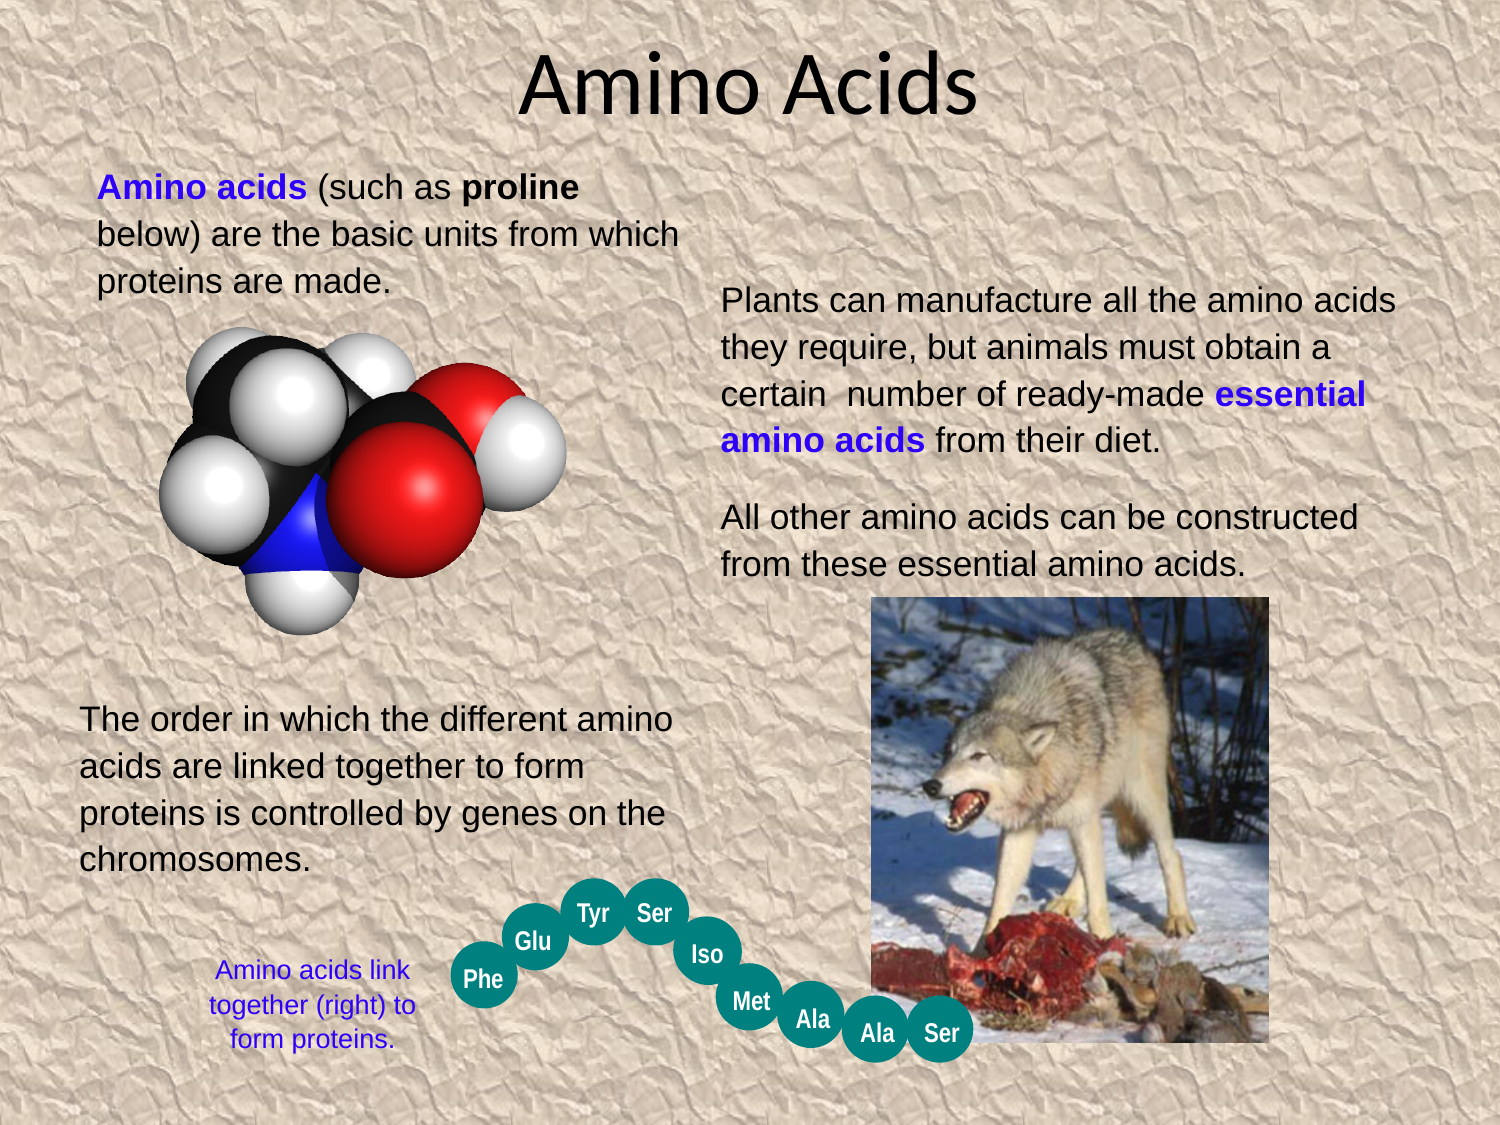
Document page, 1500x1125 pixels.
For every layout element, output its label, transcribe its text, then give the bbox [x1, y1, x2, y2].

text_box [707, 272, 1433, 1044]
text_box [75, 159, 713, 654]
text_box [65, 691, 972, 1061]
title Amino Acids [0, 0, 1500, 141]
